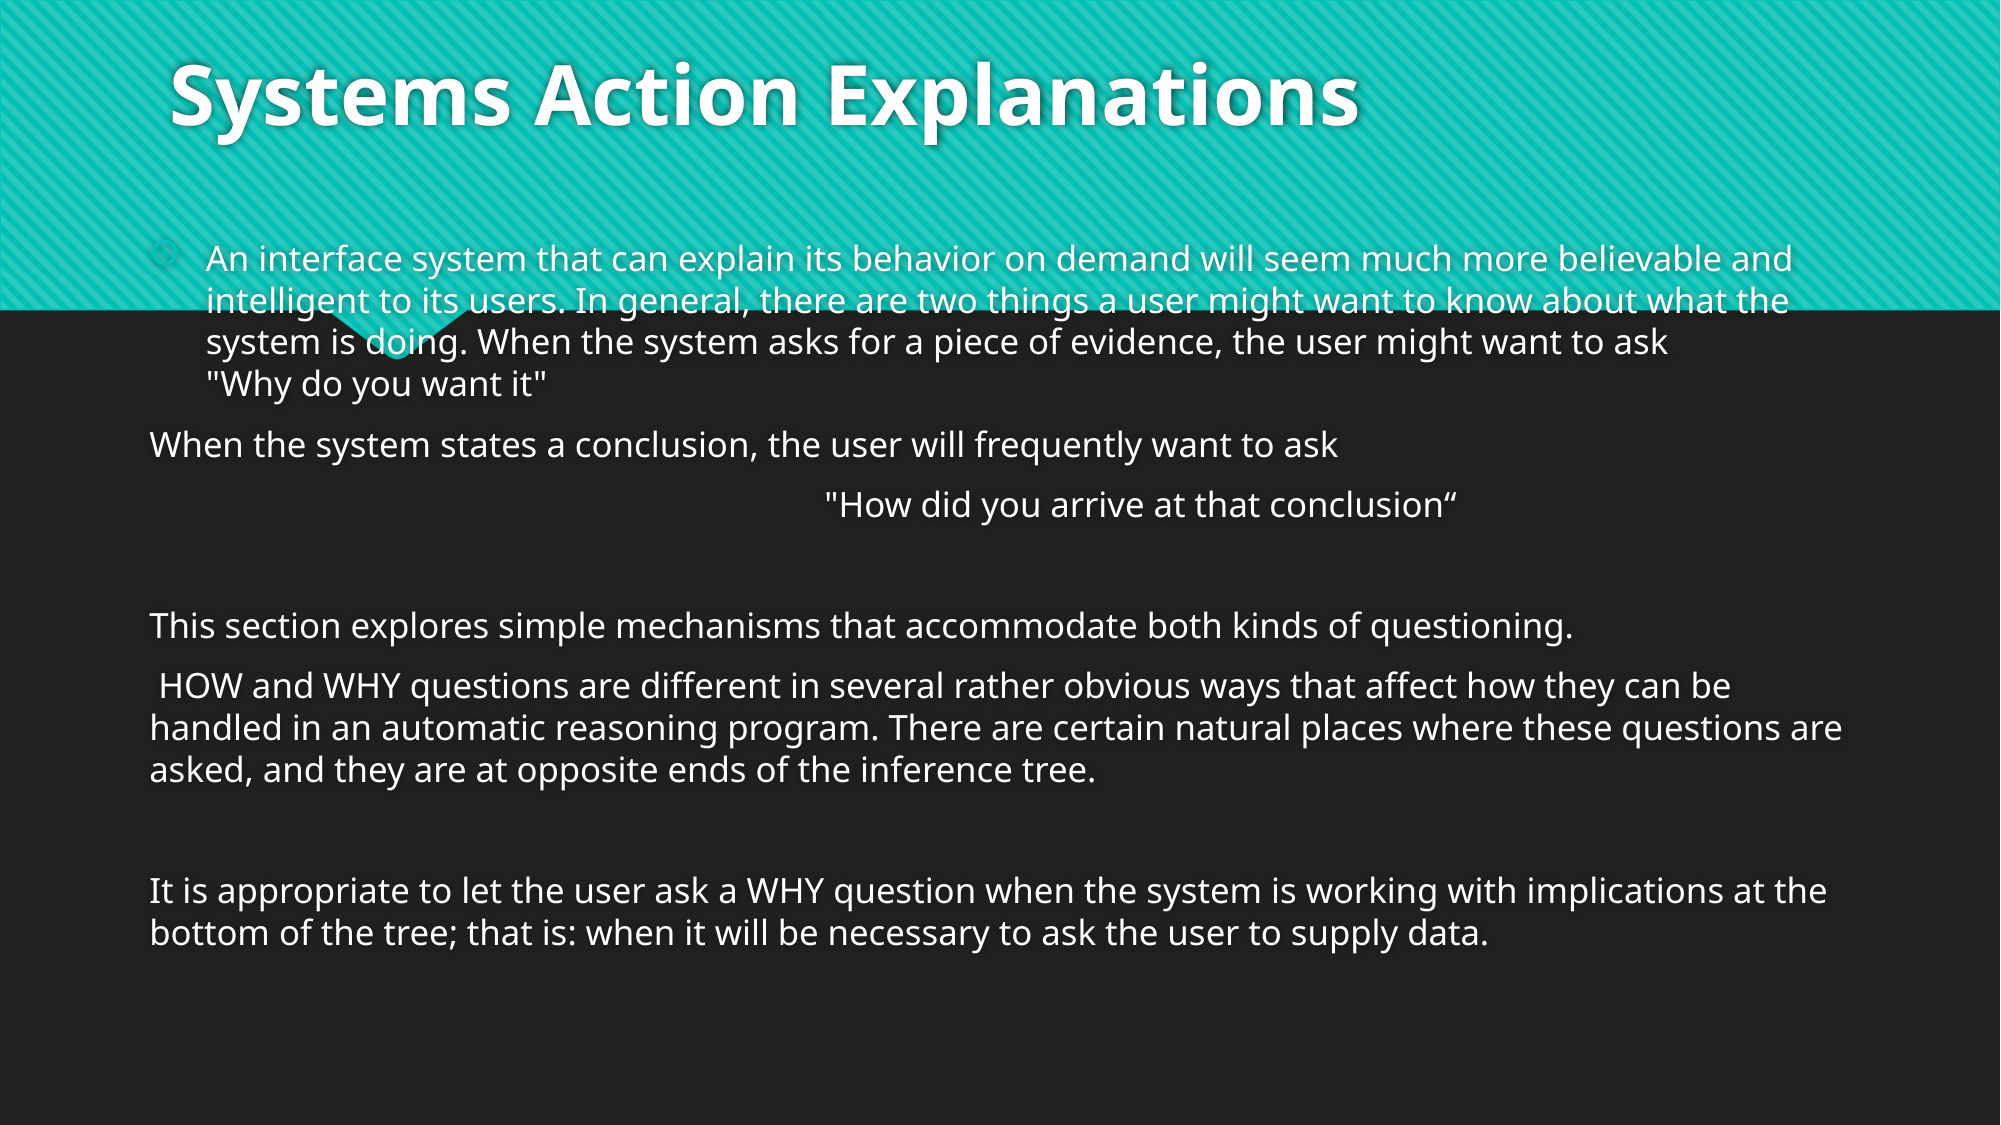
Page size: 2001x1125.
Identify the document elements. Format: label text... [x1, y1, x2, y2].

list An interface system that can explain its behavior on demand will seem much more believable and intelligent to its users. In general, there are two things a user might want to know about what the system is doing. When the system asks for a piece of evidence, the user might want to ask "Why do you want it" When the system states a conclusion, the user will frequently want to ask "How did you arrive at that conclusion“ This section explores simple mechanisms that accommodate both kinds of questioning. HOW and WHY questions are different in several rather obvious ways that affect how they can be handled in an automatic reasoning program. There are certain natural places where these questions are asked, and they are at opposite ends of the inference tree. It is appropriate to let the user ask a WHY question when the system is working with implications at the bottom of the tree; that is: when it will be necessary to ask the user to supply data. [134, 229, 1866, 962]
title Systems Action Explanations [132, 64, 1868, 226]
